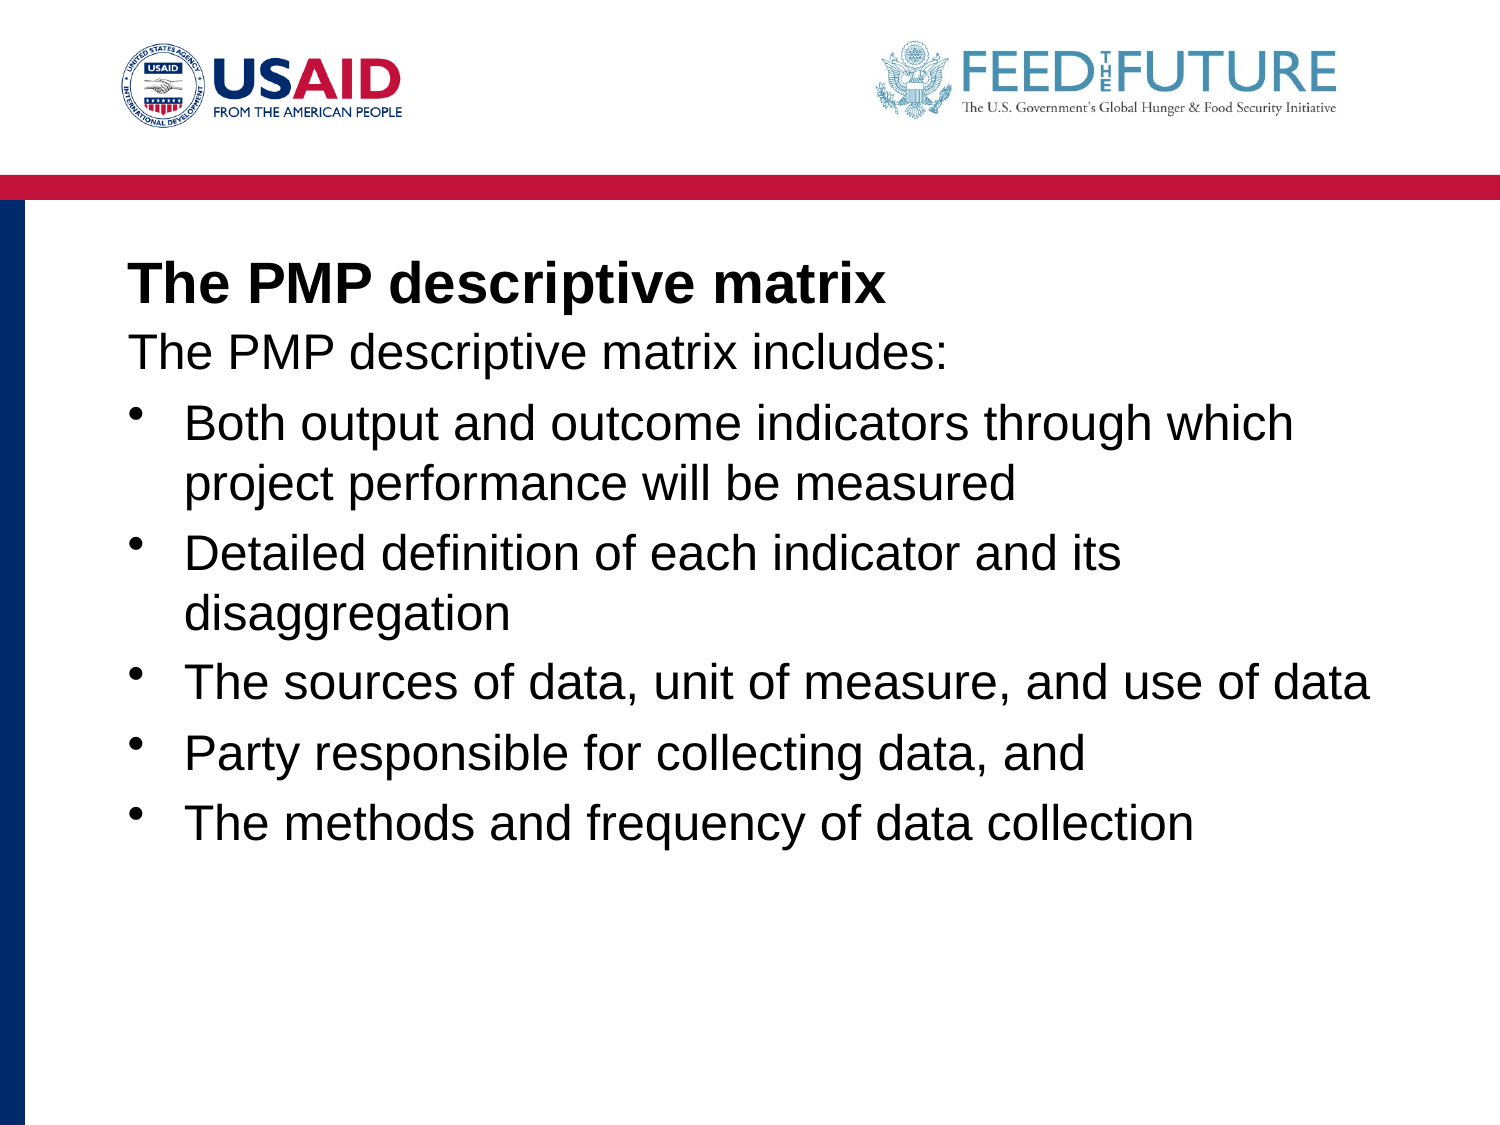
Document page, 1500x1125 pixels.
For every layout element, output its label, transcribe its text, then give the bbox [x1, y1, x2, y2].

picture [80, 17, 442, 158]
picture [837, 11, 1378, 152]
title The PMP descriptive matrix [112, 237, 1388, 312]
list The PMP descriptive matrix includes: Both output and outcome indicators through which project performance will be measured Detailed definition of each indicator and its disaggregation The sources of data, unit of measure, and use of data Party responsible for collecting data, and The methods and frequency of data collection [112, 312, 1388, 1125]
